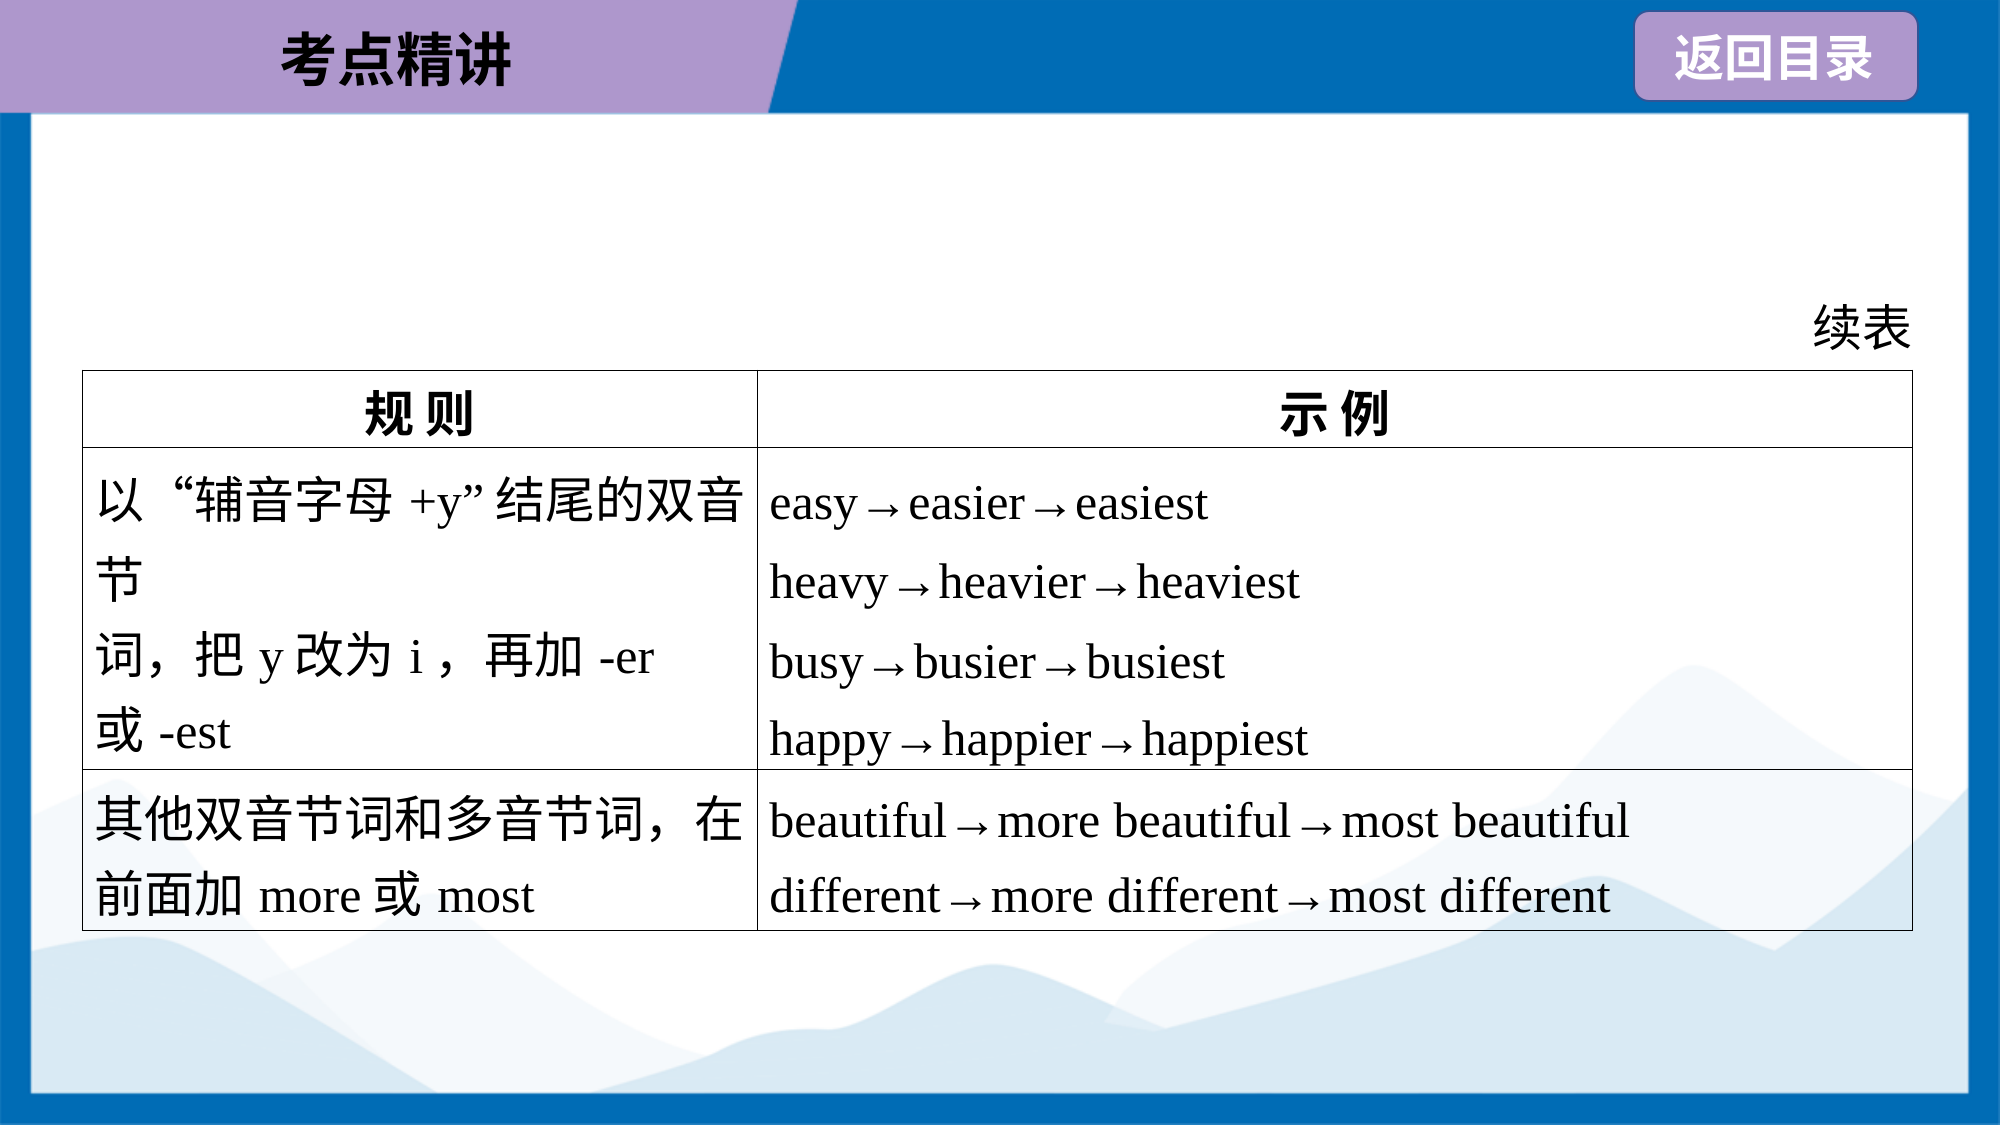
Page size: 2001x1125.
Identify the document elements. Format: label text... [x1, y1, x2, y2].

table_header 规 则 [83, 371, 757, 447]
table_cell easy→easier→easiest heavy→heavier→heaviest busy→busier→busiest happy→happier→happiest [758, 448, 1912, 769]
picture [0, 0, 2000, 1125]
text_box 续表 [1811, 268, 1913, 357]
table_header 示 例 [758, 371, 1912, 447]
table_cell beautiful→more beautiful→most beautiful different→more different→most different [758, 770, 1912, 930]
table_cell 其他双音节词和多音节词，在 前面加more或most [83, 770, 757, 930]
table_cell 以“辅音字母+y”结尾的双音节 词，把y改为i，再加-er或-est [83, 448, 757, 769]
